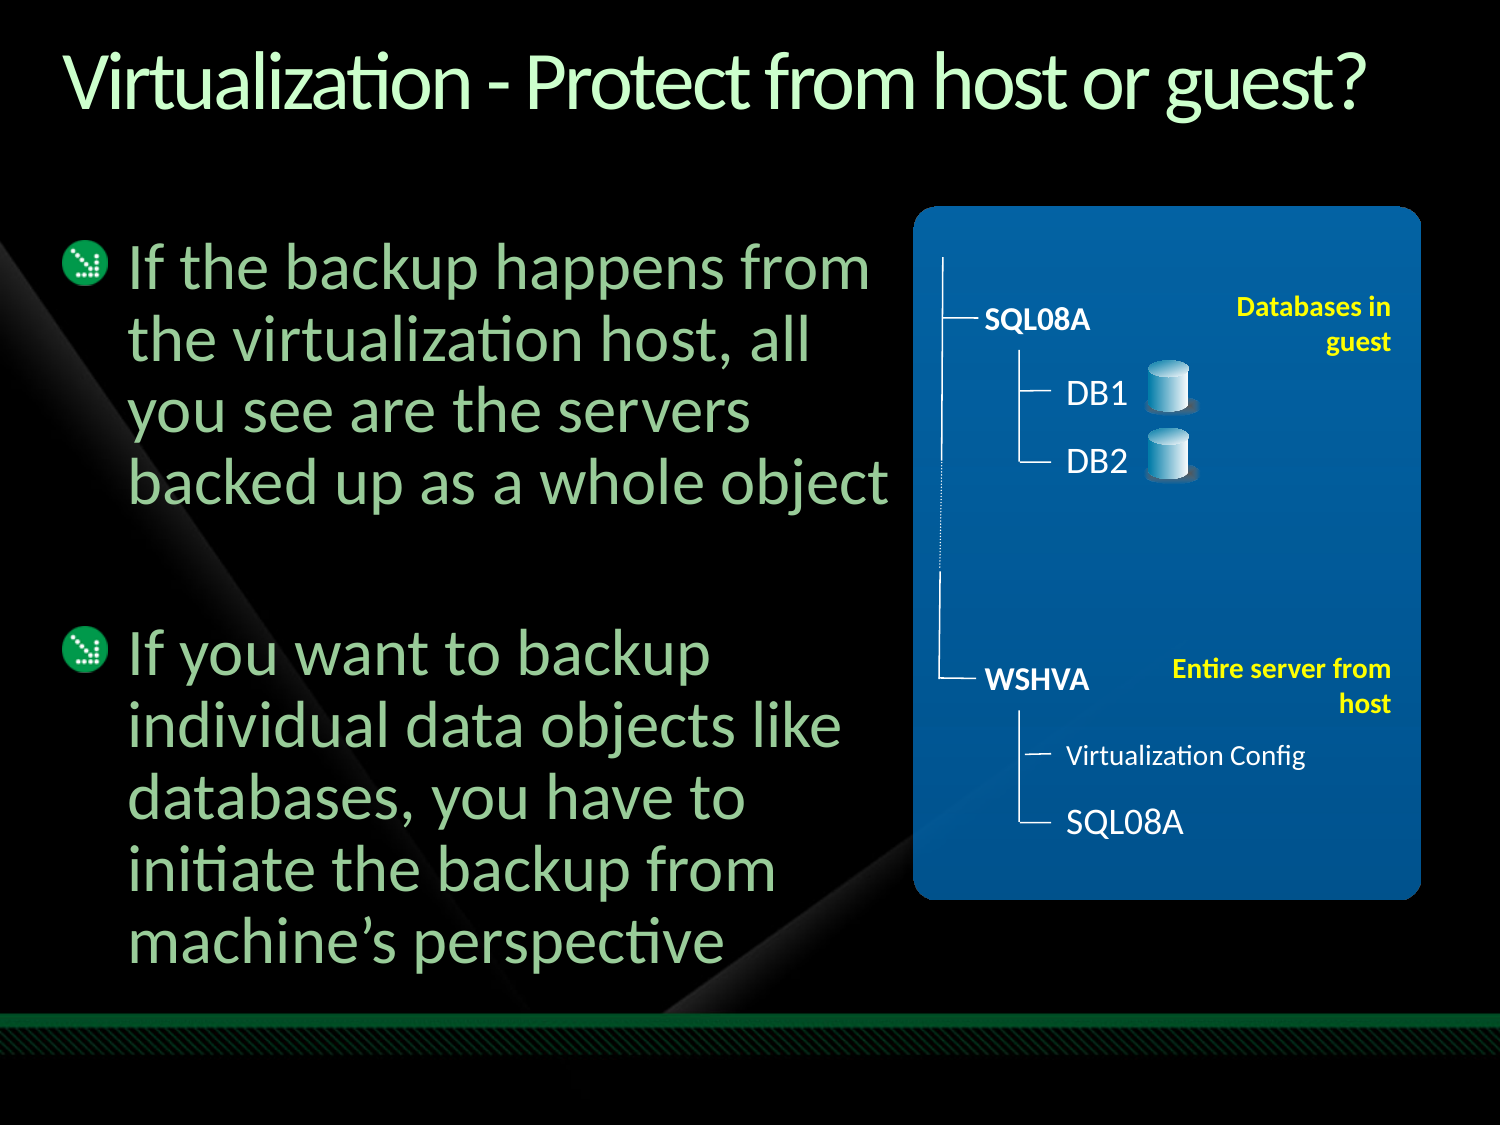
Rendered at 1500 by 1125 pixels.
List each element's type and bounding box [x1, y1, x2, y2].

text_box [840, 206, 1421, 900]
picture [0, 0, 1500, 1125]
list [62, 231, 921, 595]
title [62, 37, 1438, 129]
